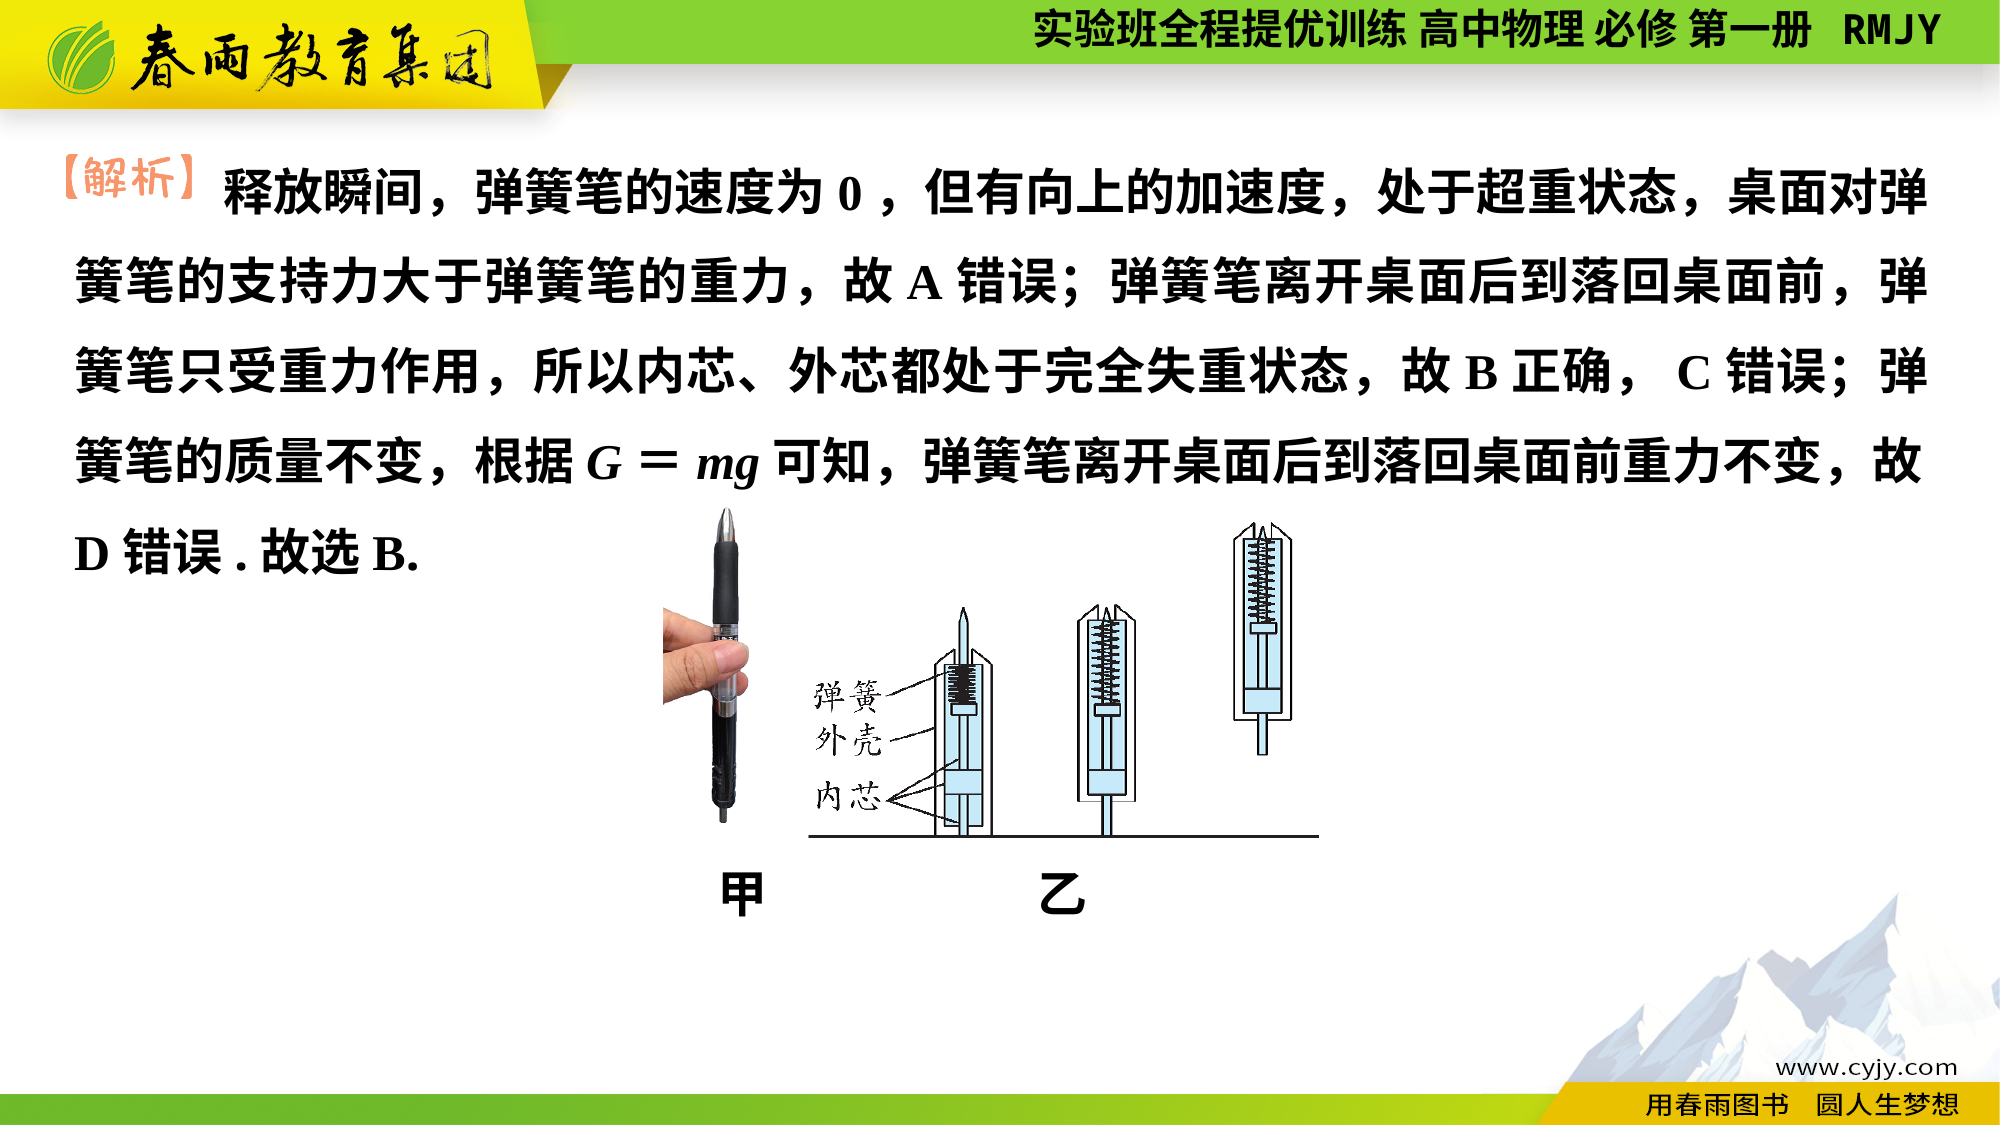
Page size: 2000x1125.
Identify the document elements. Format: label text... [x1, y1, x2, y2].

list 释放瞬间，弹簧笔的速度为0，但有向上的加速度，处于超重状态，桌面对弹簧笔的支持力大于弹簧笔的重力，故A错误；弹簧笔离开桌面后到落回桌面前，弹簧笔只受重力作用，所以内芯、外芯都处于完全失重状态，故B正确，C错误；弹簧笔的质量不变，根据G＝mg可知，弹簧笔离开桌面后到落回桌面前重力不变，故D错误.故选B. [59, 122, 1944, 592]
text_box 甲 乙 [702, 848, 1103, 930]
picture [0, 0, 2000, 1125]
